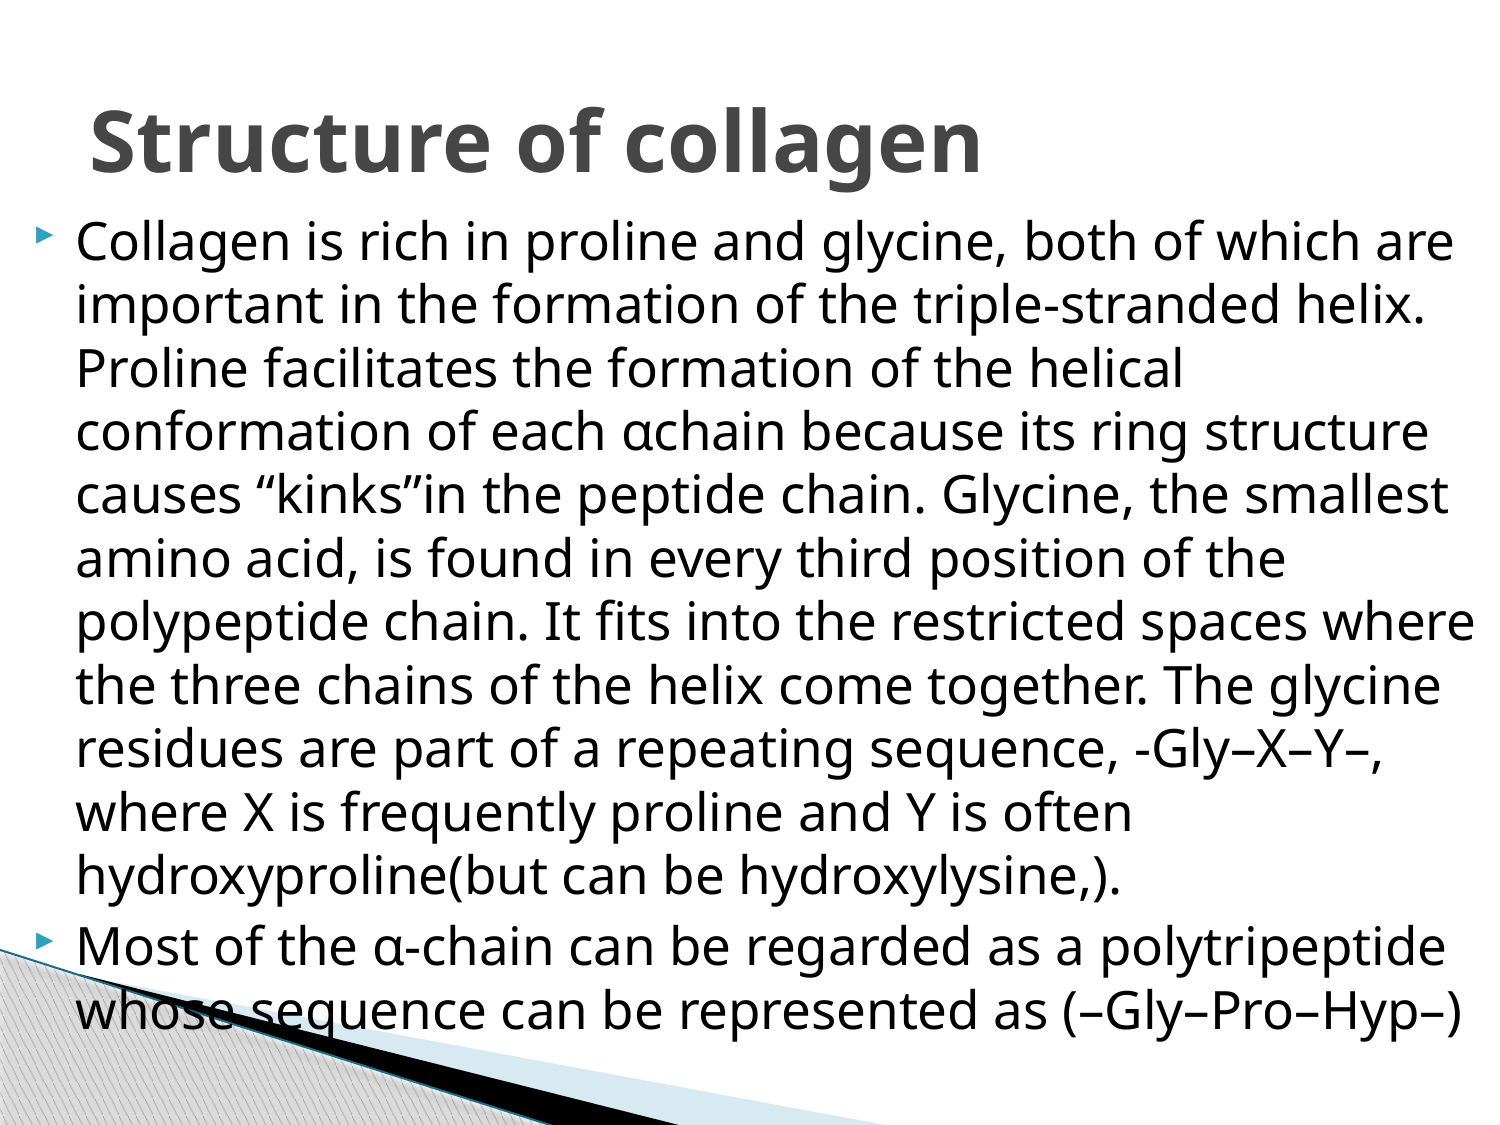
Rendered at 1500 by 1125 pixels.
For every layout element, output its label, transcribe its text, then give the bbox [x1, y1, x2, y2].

list Collagen is rich in proline and glycine, both of which are important in the formation of the triple-stranded helix. Proline facilitates the formation of the helical conformation of each αchain because its ring structure causes “kinks”in the peptide chain. Glycine, the smallest amino acid, is found in every third position of the polypeptide chain. It fits into the restricted spaces where the three chains of the helix come together. The glycine residues are part of a repeating sequence, -Gly–X–Y–, where X is frequently proline and Y is often hydroxyproline(but can be hydroxylysine,). Most of the α-chain can be regarded as a polytripeptide whose sequence can be represented as (–Gly–Pro–Hyp–) [0, 200, 1500, 1063]
title Structure of collagen [75, 45, 1425, 233]
